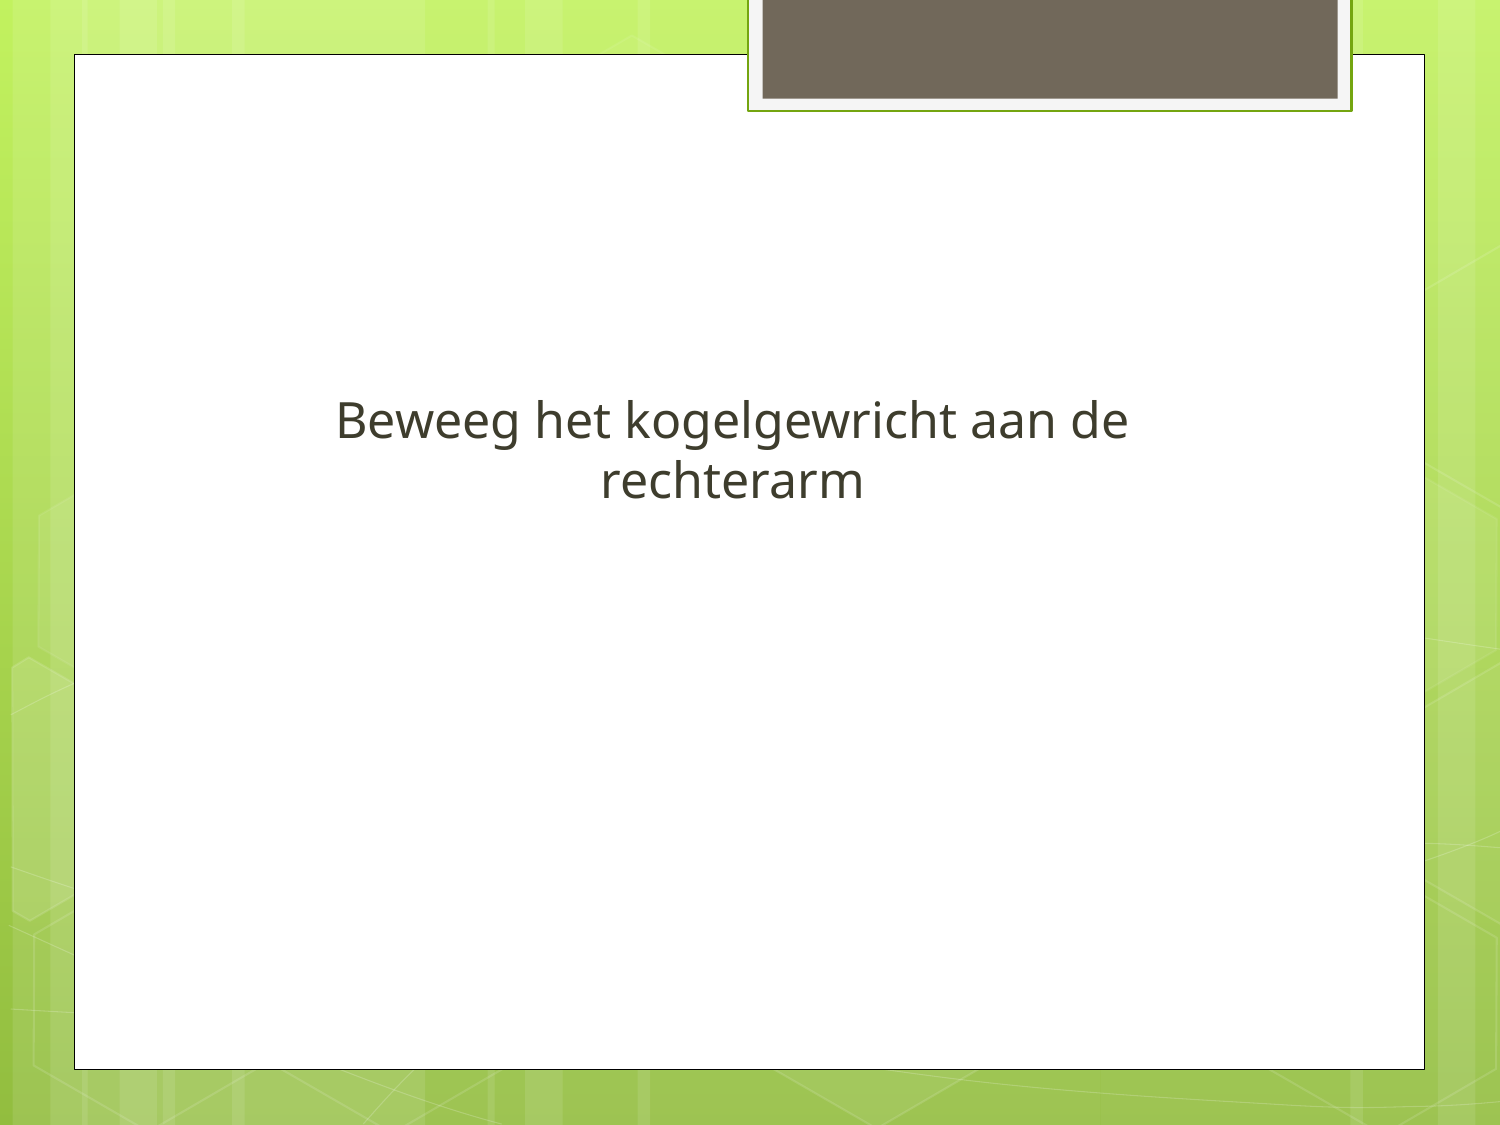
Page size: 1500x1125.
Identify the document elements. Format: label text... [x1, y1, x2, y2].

list Beweeg het kogelgewricht aan de rechterarm [171, 381, 1283, 957]
